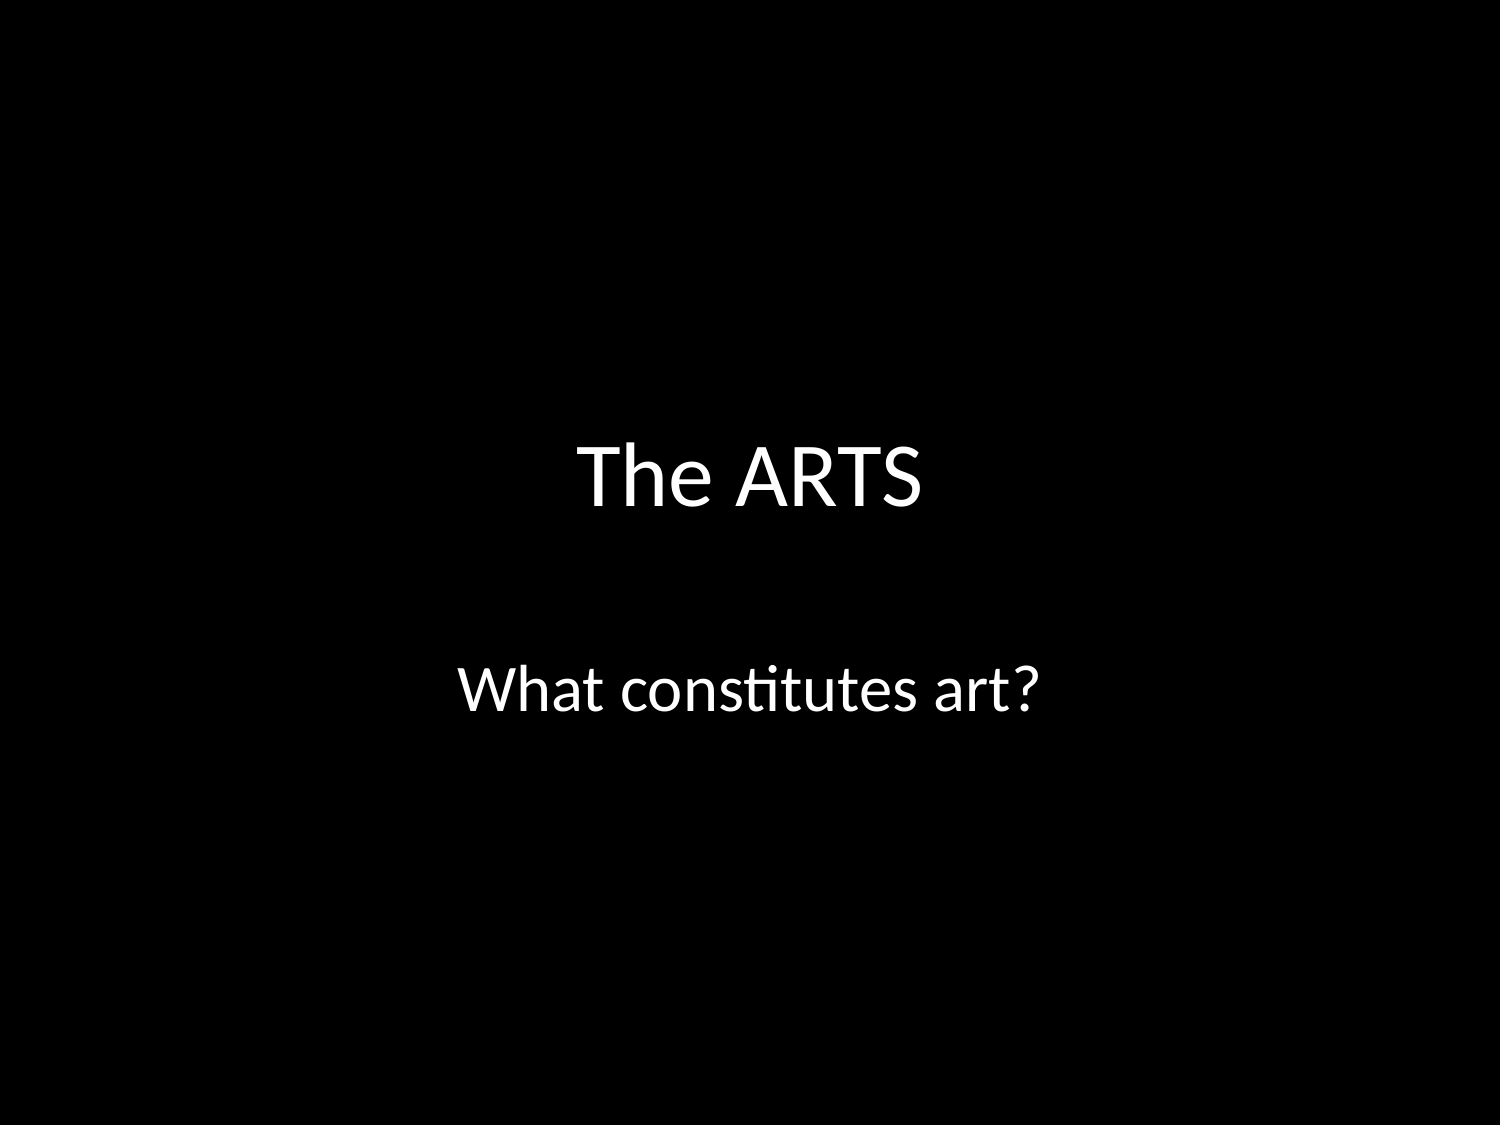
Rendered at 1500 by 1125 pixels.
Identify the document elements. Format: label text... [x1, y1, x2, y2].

title The ARTS [112, 349, 1388, 591]
subtitle What constitutes art? [225, 637, 1275, 925]
